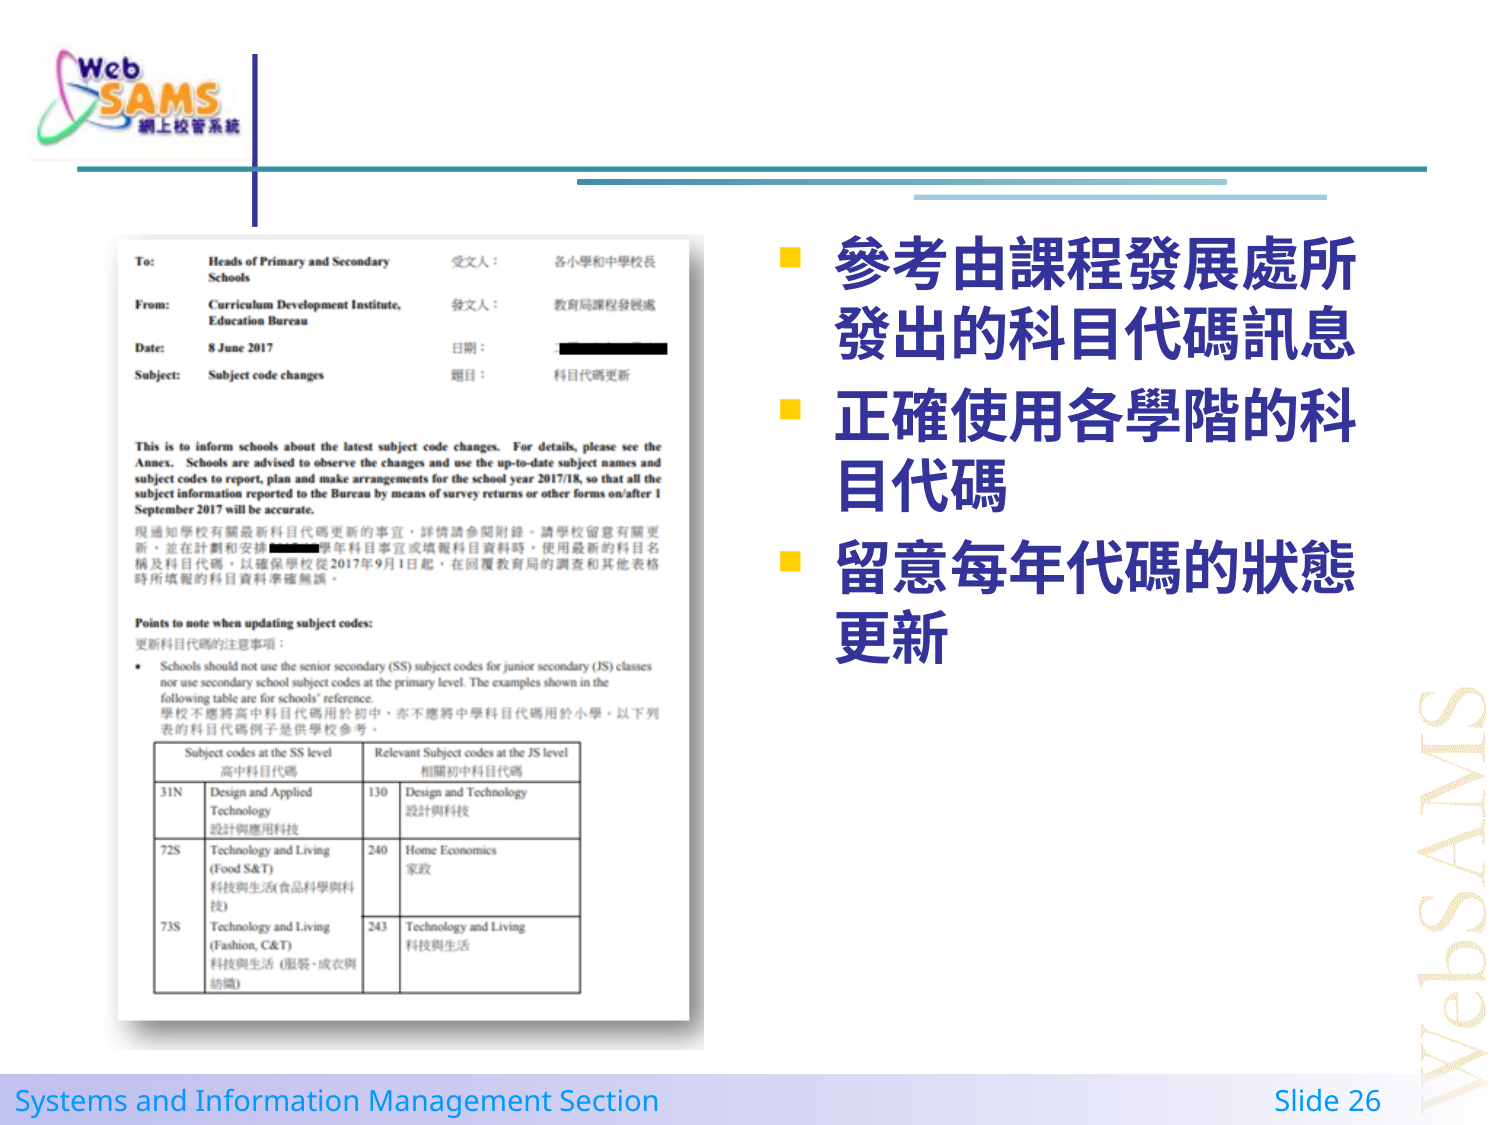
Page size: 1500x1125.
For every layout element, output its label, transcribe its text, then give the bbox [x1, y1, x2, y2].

picture [1393, 679, 1500, 1074]
picture [105, 234, 704, 1051]
picture [27, 29, 253, 161]
list 參考由課程發展處所發出的科目代碼訊息 正確使用各學階的科目代碼 留意每年代碼的狀態更新 [762, 220, 1425, 998]
